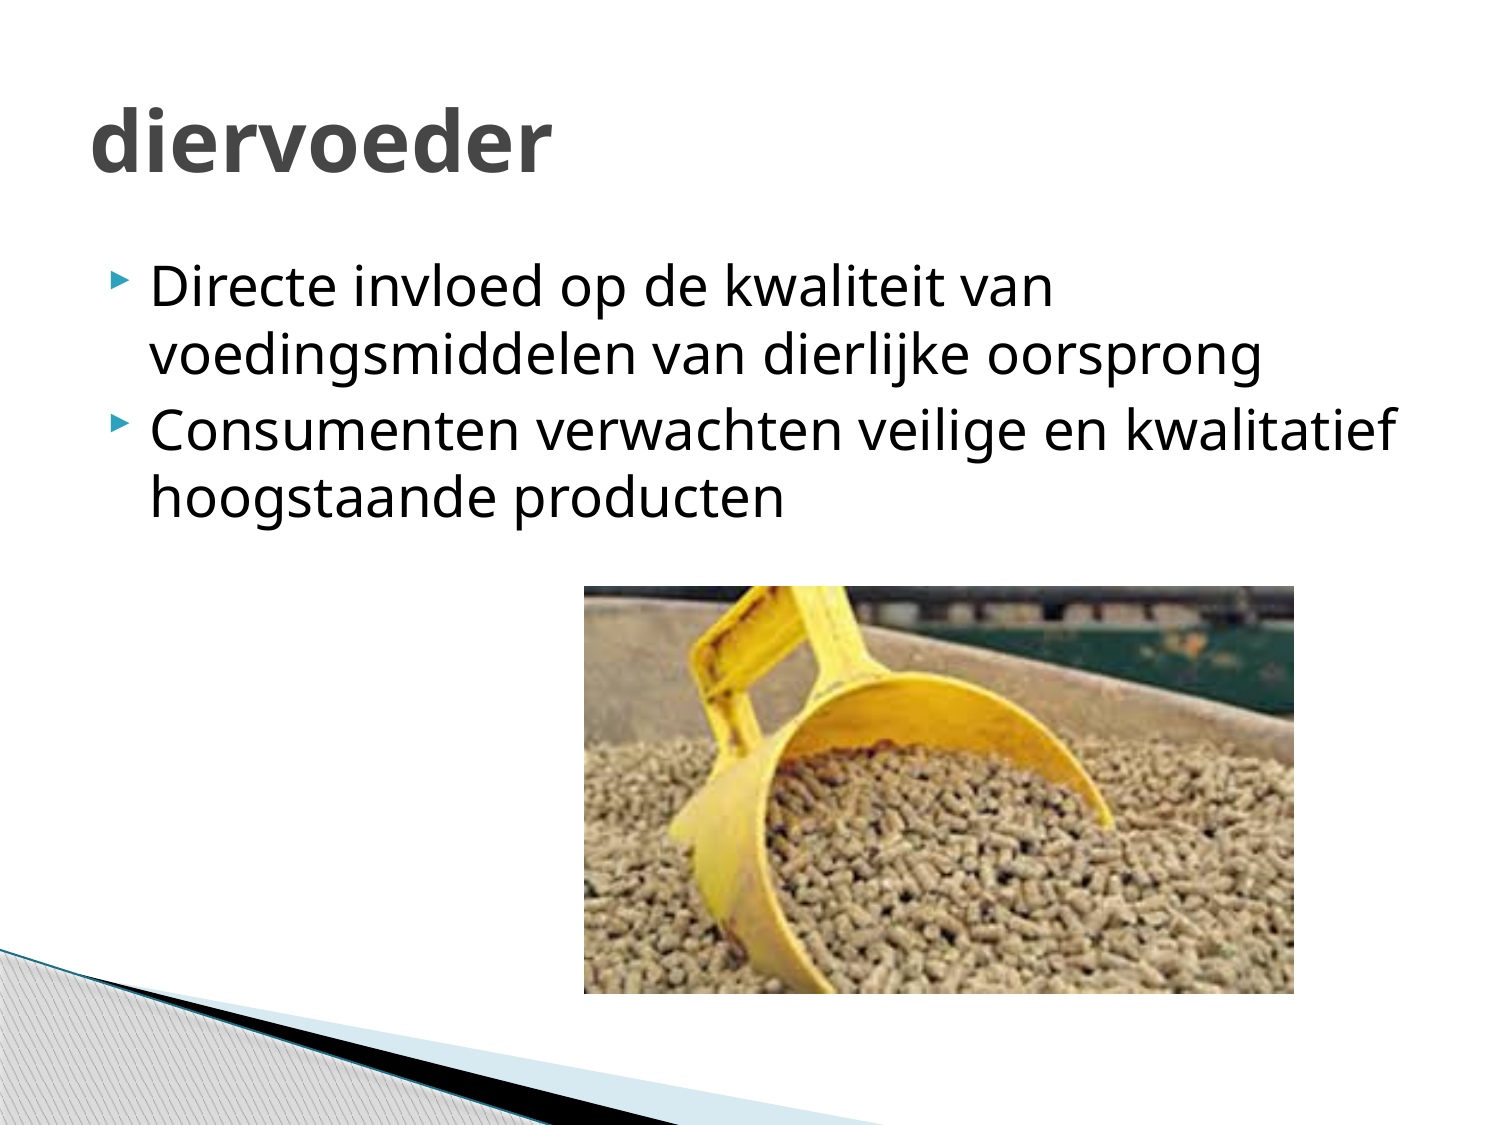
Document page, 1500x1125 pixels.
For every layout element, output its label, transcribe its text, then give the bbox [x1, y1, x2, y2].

title diervoeder [75, 45, 1425, 233]
picture [584, 585, 1294, 994]
list Directe invloed op de kwaliteit van voedingsmiddelen van dierlijke oorsprong Consumenten verwachten veilige en kwalitatief hoogstaande producten [75, 243, 1425, 986]
